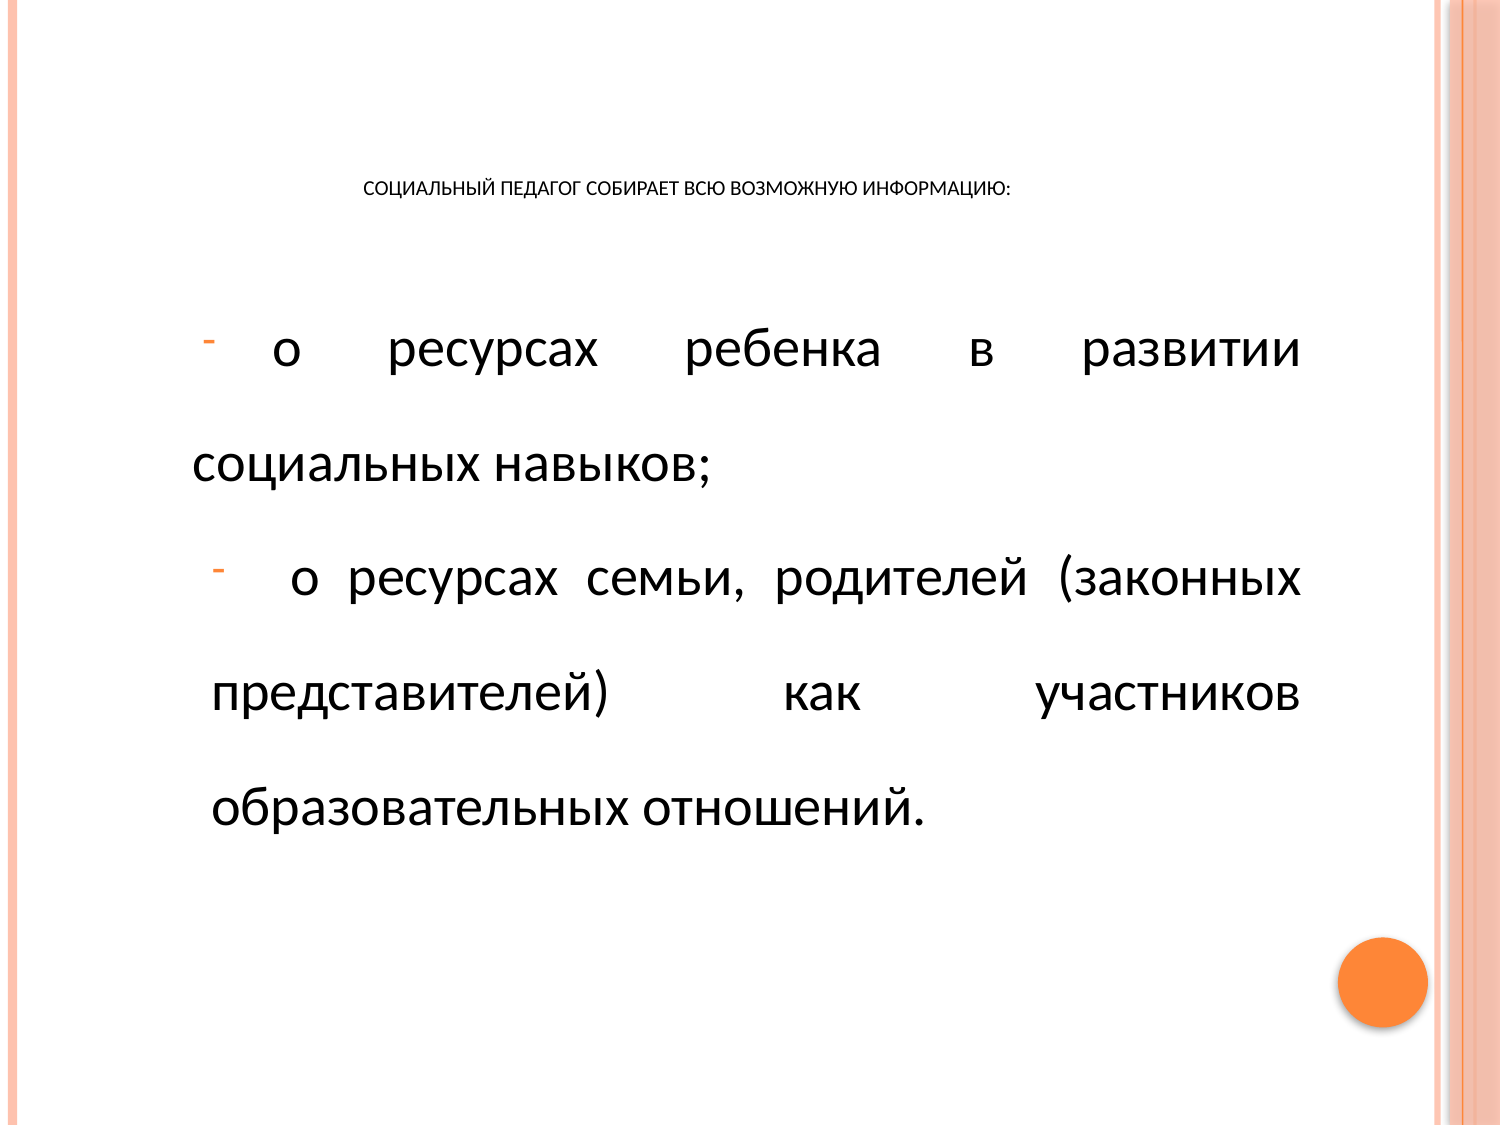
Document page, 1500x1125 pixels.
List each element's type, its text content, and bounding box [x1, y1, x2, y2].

list о ресурсах ребенка в развитии социальных навыков; о ресурсах семьи, родителей (законных представителей) как участников образовательных отношений. [123, 255, 1317, 846]
title Социальный педагог собирает всю возможную информацию: [75, 45, 1300, 233]
